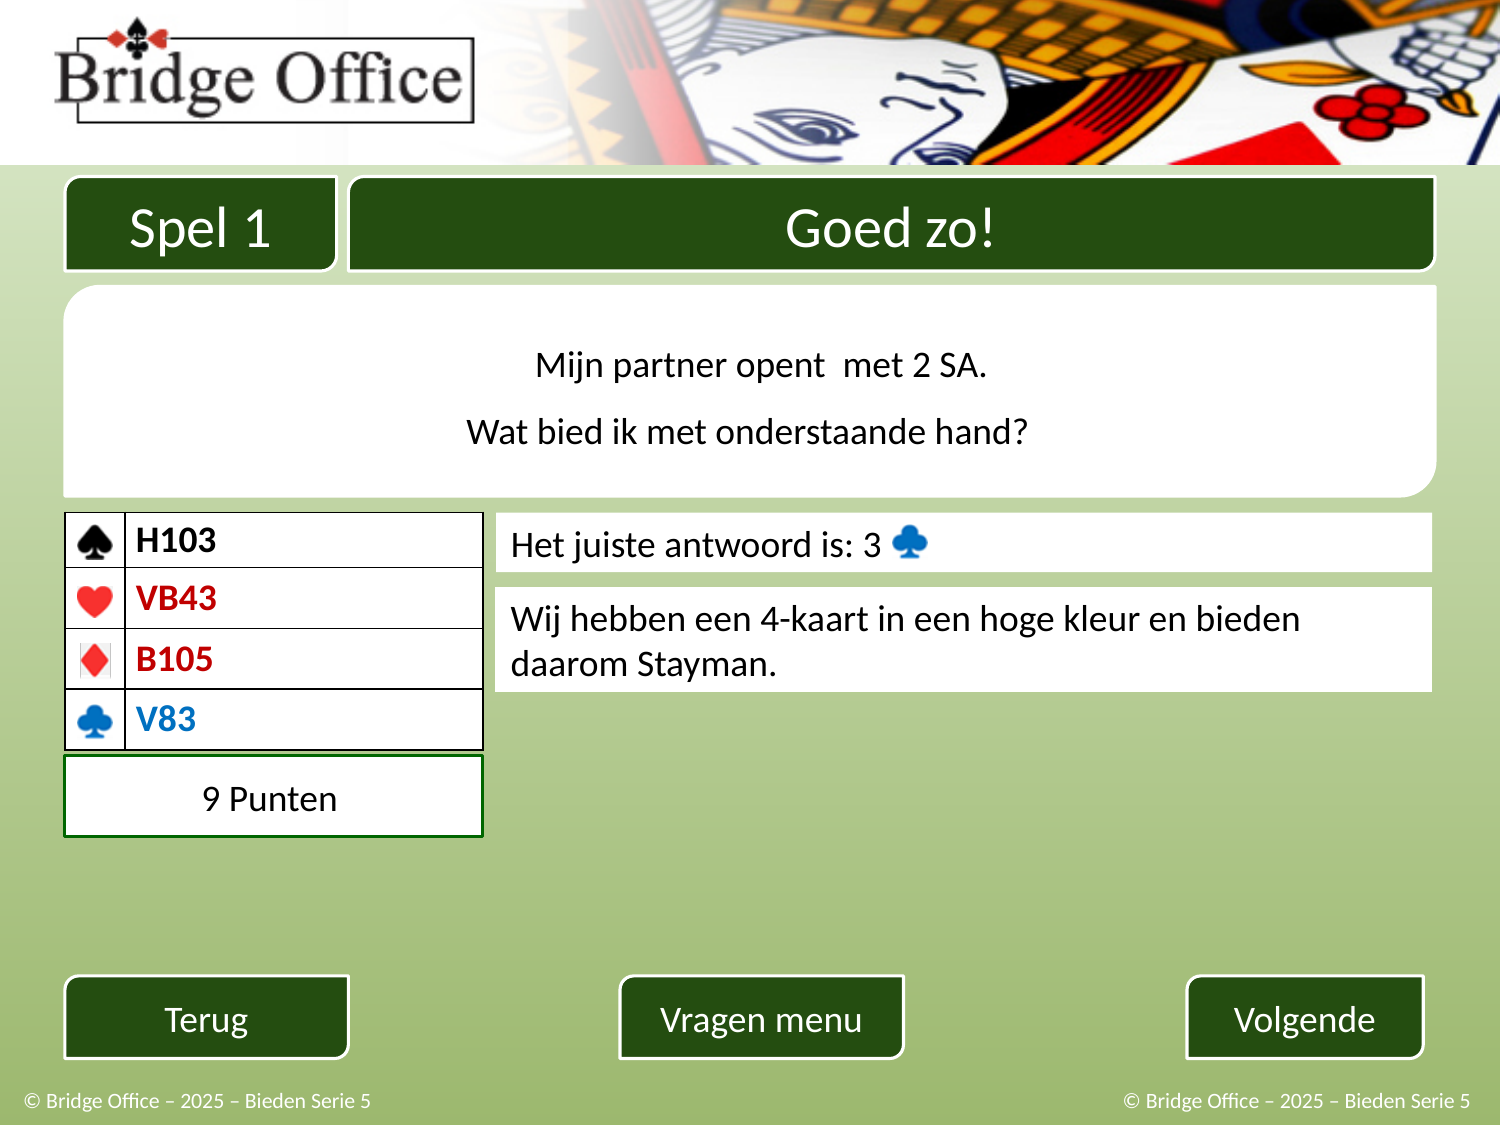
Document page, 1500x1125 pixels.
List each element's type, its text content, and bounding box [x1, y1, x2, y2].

picture [892, 524, 928, 561]
text_box Wat bied ik met onderstaande hand? [451, 399, 1072, 460]
table_header H103 [126, 513, 482, 567]
text_box Volgende [1185, 974, 1425, 1061]
picture [77, 524, 114, 561]
text_box © Bridge Office – 2025 – Bieden Serie 5 [8, 1079, 393, 1121]
text_box Spel 1 [63, 179, 339, 273]
picture [77, 643, 114, 679]
table_cell [66, 568, 124, 628]
picture [77, 585, 114, 618]
picture [77, 703, 114, 740]
picture [0, 0, 1500, 166]
text_box Het juiste antwoord is: 3 [496, 512, 1433, 573]
table_cell B105 [126, 629, 482, 688]
text_box 9 Punten [63, 754, 484, 838]
table_header [66, 513, 124, 567]
table_cell [66, 690, 124, 749]
text_box © Bridge Office – 2025 – Bieden Serie 5 [1107, 1079, 1500, 1121]
table_cell [66, 629, 124, 688]
table_cell VB43 [126, 568, 482, 628]
text_box [63, 284, 1437, 498]
text_box Goed zo! [346, 179, 1437, 273]
text_box Mijn partner opent met 2 SA. [508, 332, 1015, 393]
text_box Wij hebben een 4-kaart in een hoge kleur en bieden daarom Stayman. [495, 587, 1432, 692]
text_box Terug [63, 974, 350, 1061]
text_box Vragen menu [618, 974, 906, 1061]
table_cell V83 [126, 690, 482, 749]
